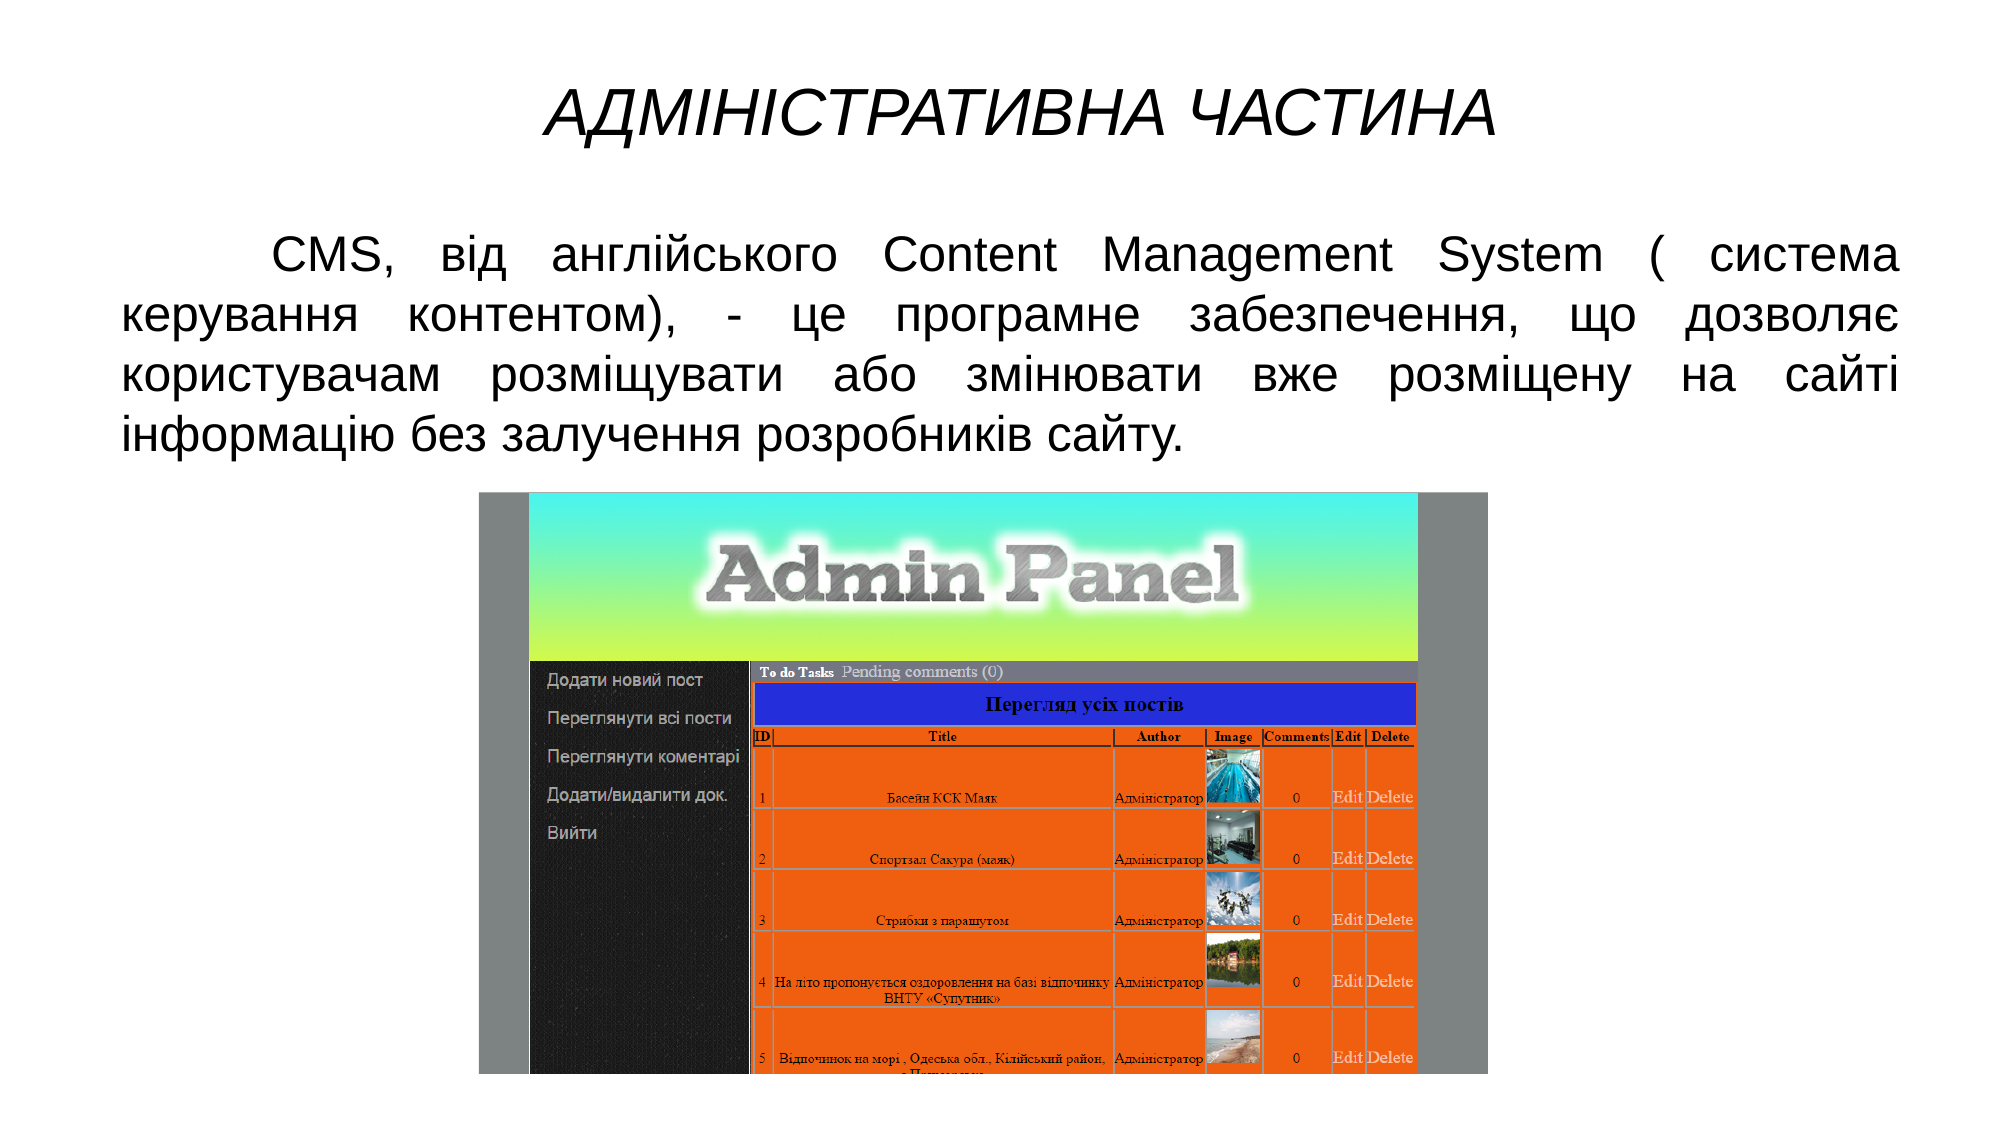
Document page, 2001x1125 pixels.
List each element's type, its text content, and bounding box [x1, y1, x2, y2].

text_box CMS, від англійського Content Management System ( система керування контентом), - це програмне забезпечення, що дозволяє користувачам розміщувати або змінювати вже розміщену на сайті інформацію без залучення розробників сайту. [106, 214, 1915, 469]
picture [478, 492, 1488, 1074]
title АДМІНІСТРАТИВНА ЧАСТИНА [160, 0, 1886, 214]
